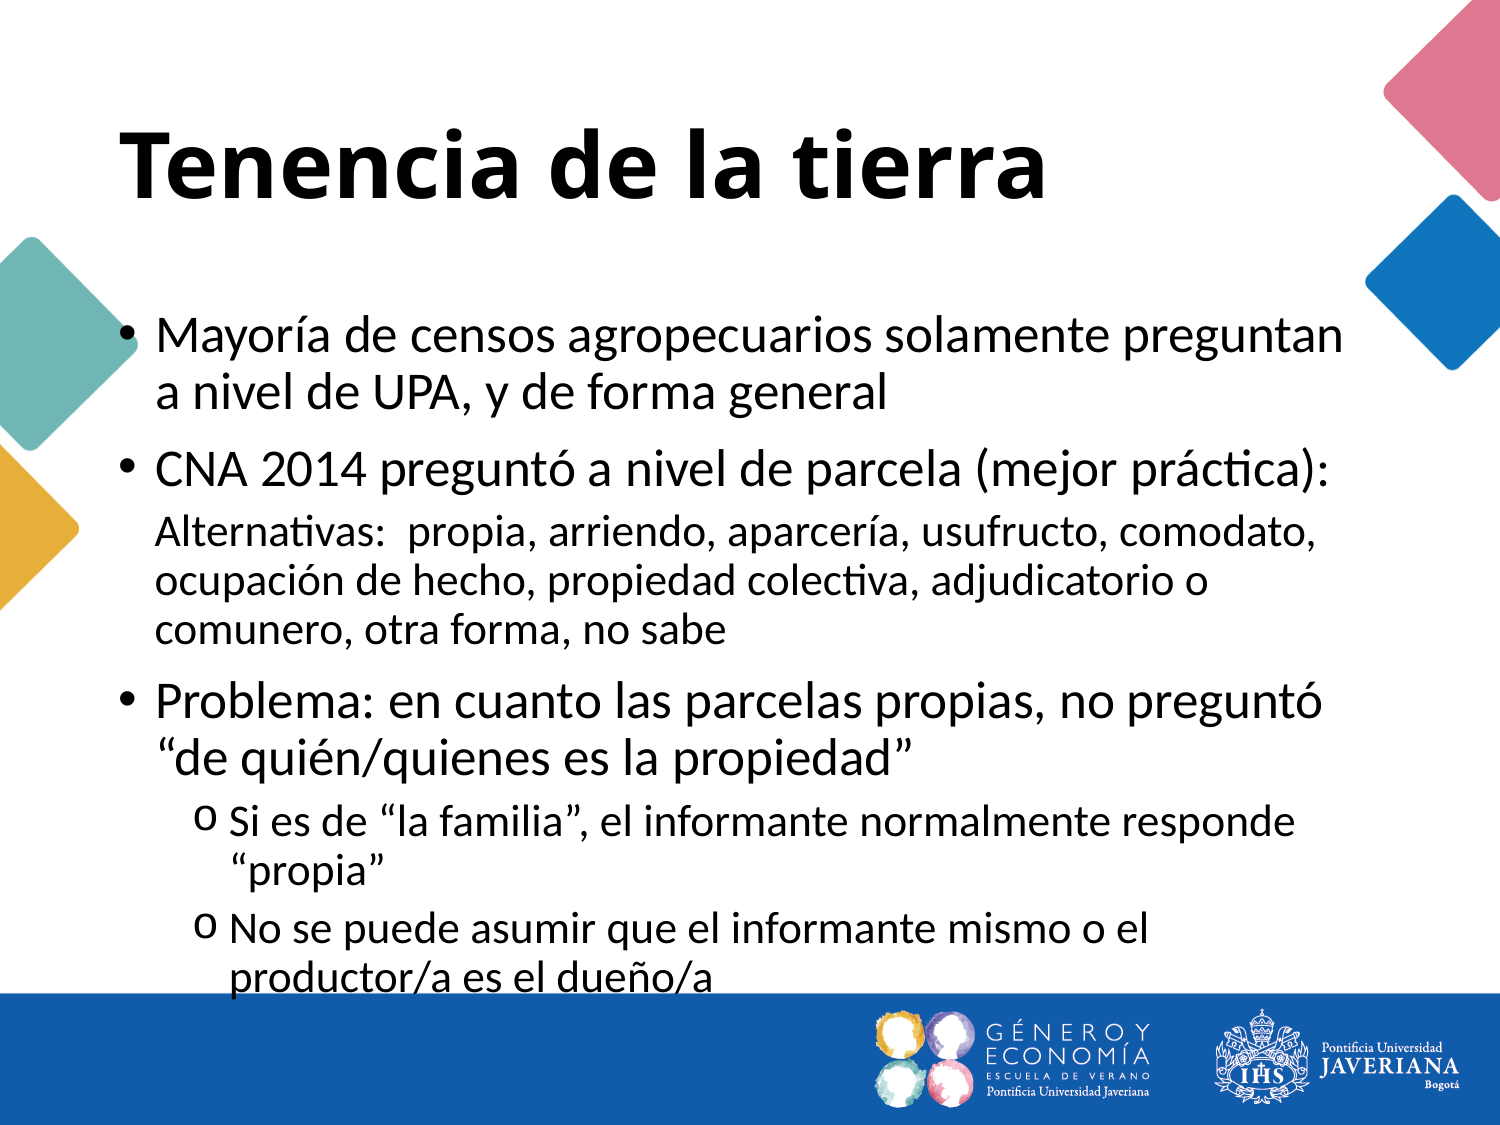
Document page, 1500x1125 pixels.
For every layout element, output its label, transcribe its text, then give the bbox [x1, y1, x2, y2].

title Tenencia de la tierra [103, 59, 1397, 278]
list Mayoría de censos agropecuarios solamente preguntan a nivel de UPA, y de forma general CNA 2014 preguntó a nivel de parcela (mejor práctica): Alternativas: propia, arriendo, aparcería, usufructo, comodato, ocupación de hecho, propiedad colectiva, adjudicatorio o comunero, otra forma, no sabe Problema: en cuanto las parcelas propias, no preguntó “de quién/quienes es la propiedad” Si es de “la familia”, el informante normalmente responde “propia” No se puede asumir que el informante mismo o el productor/a es el dueño/a [103, 299, 1397, 1014]
picture [0, 0, 1500, 1125]
